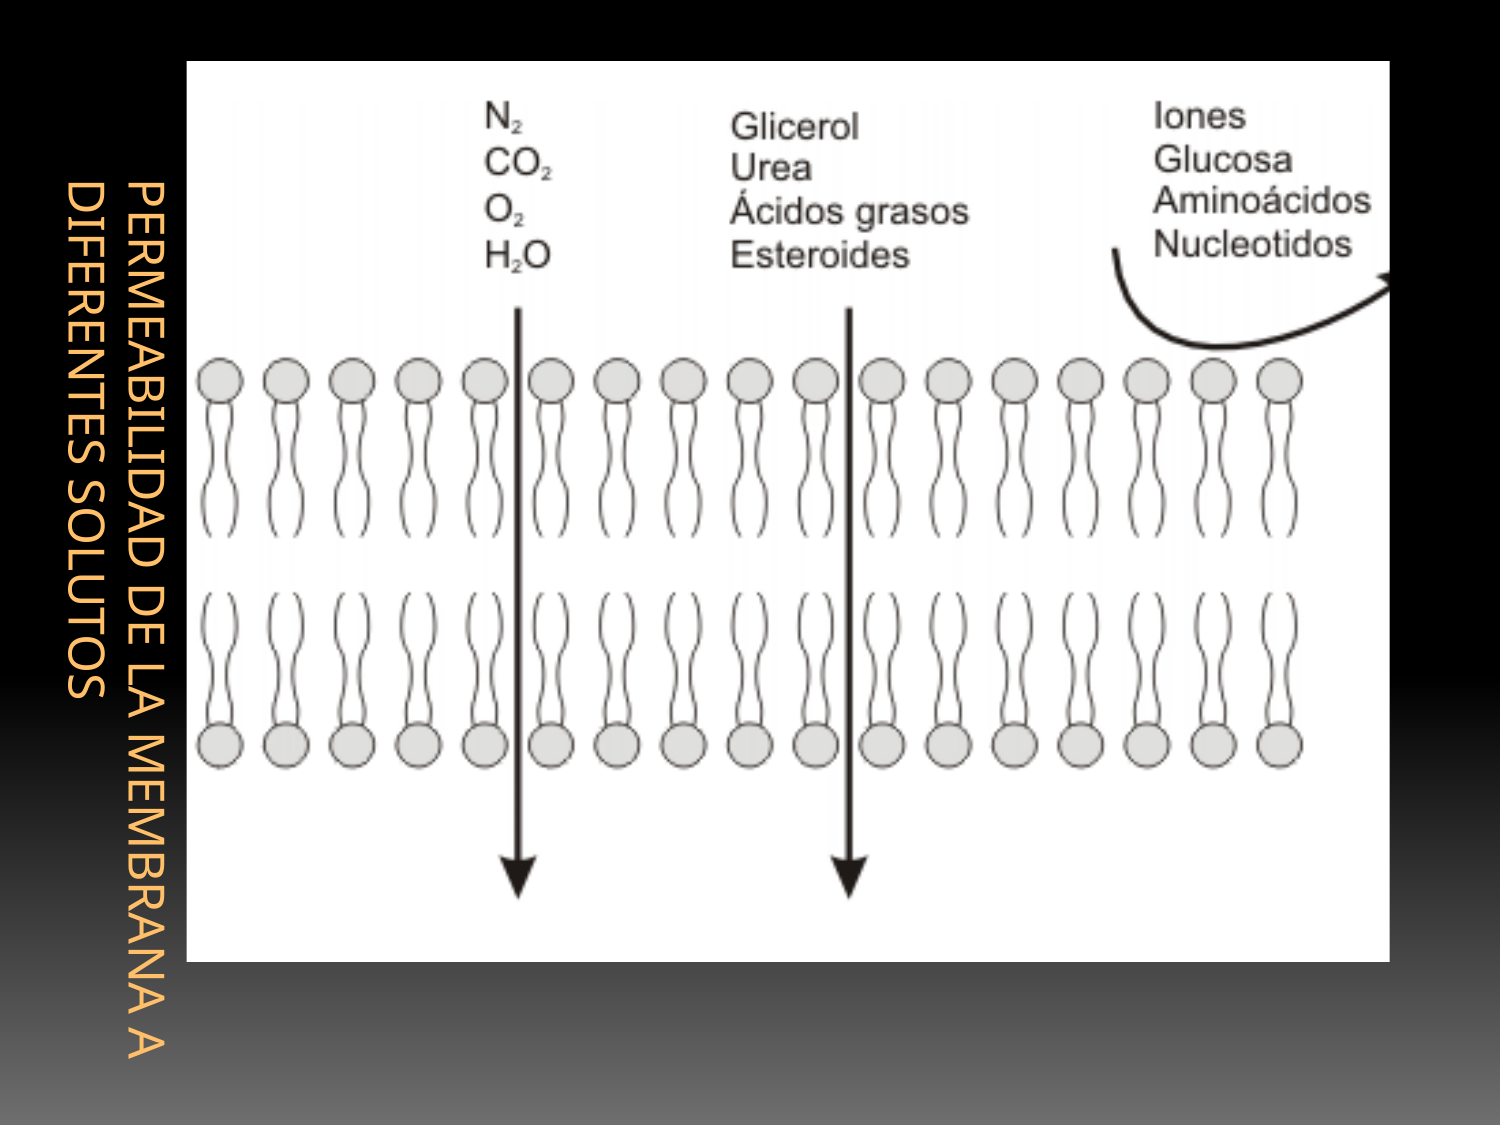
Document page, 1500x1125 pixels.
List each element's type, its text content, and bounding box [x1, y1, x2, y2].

title Permeabilidad de la membrana a diferentes solutos [36, 24, 186, 1075]
picture [186, 61, 1390, 962]
